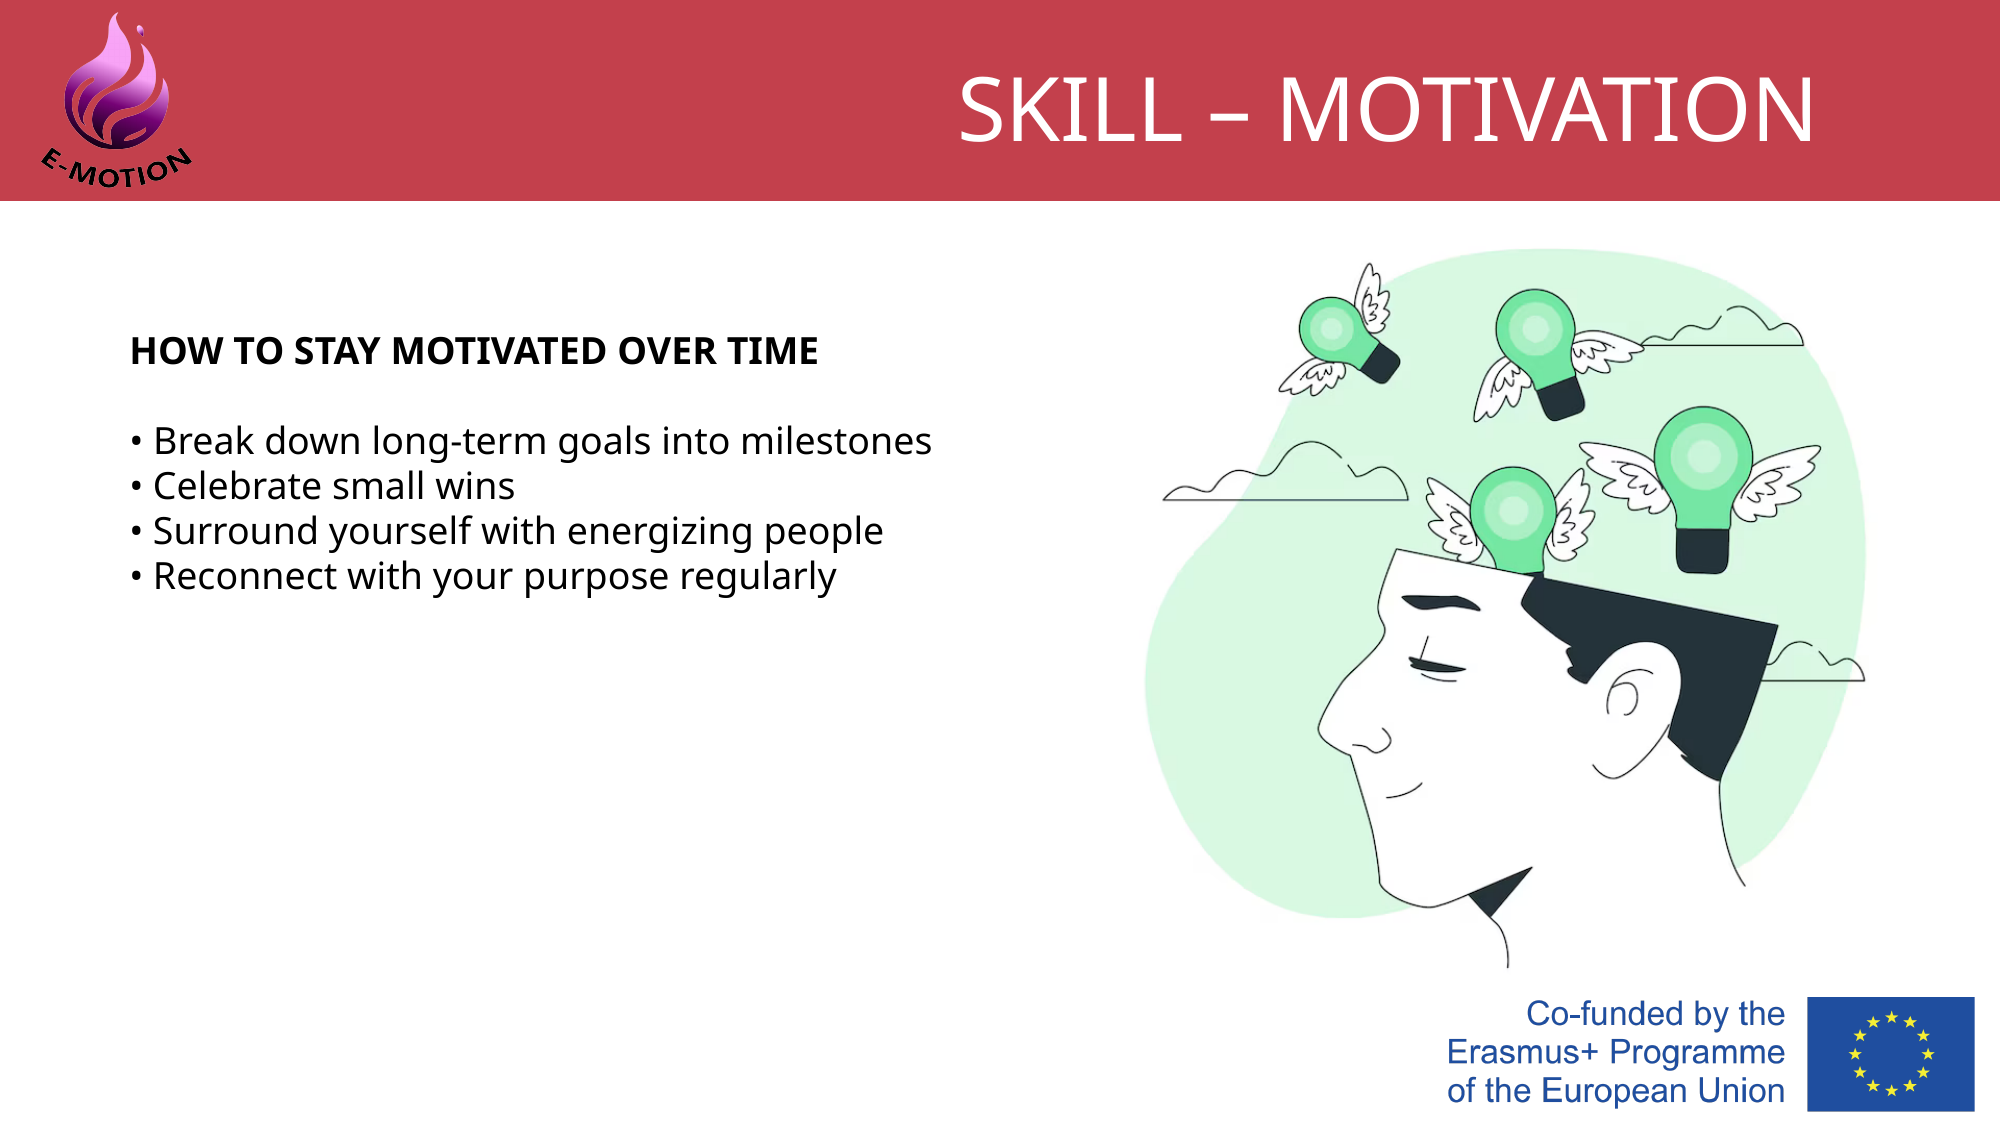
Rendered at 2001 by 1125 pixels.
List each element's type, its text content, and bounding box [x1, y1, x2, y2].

picture [0, 0, 253, 247]
text_box SKILL – MOTIVATION [576, 44, 1836, 319]
text_box HOW TO STAY MOTIVATED OVER TIME • Break down long-term goals into milestones • Celebrate small wins • Surround yourself with energizing people • Reconnect with your purpose regularly [114, 319, 1126, 605]
picture [1126, 221, 1899, 994]
